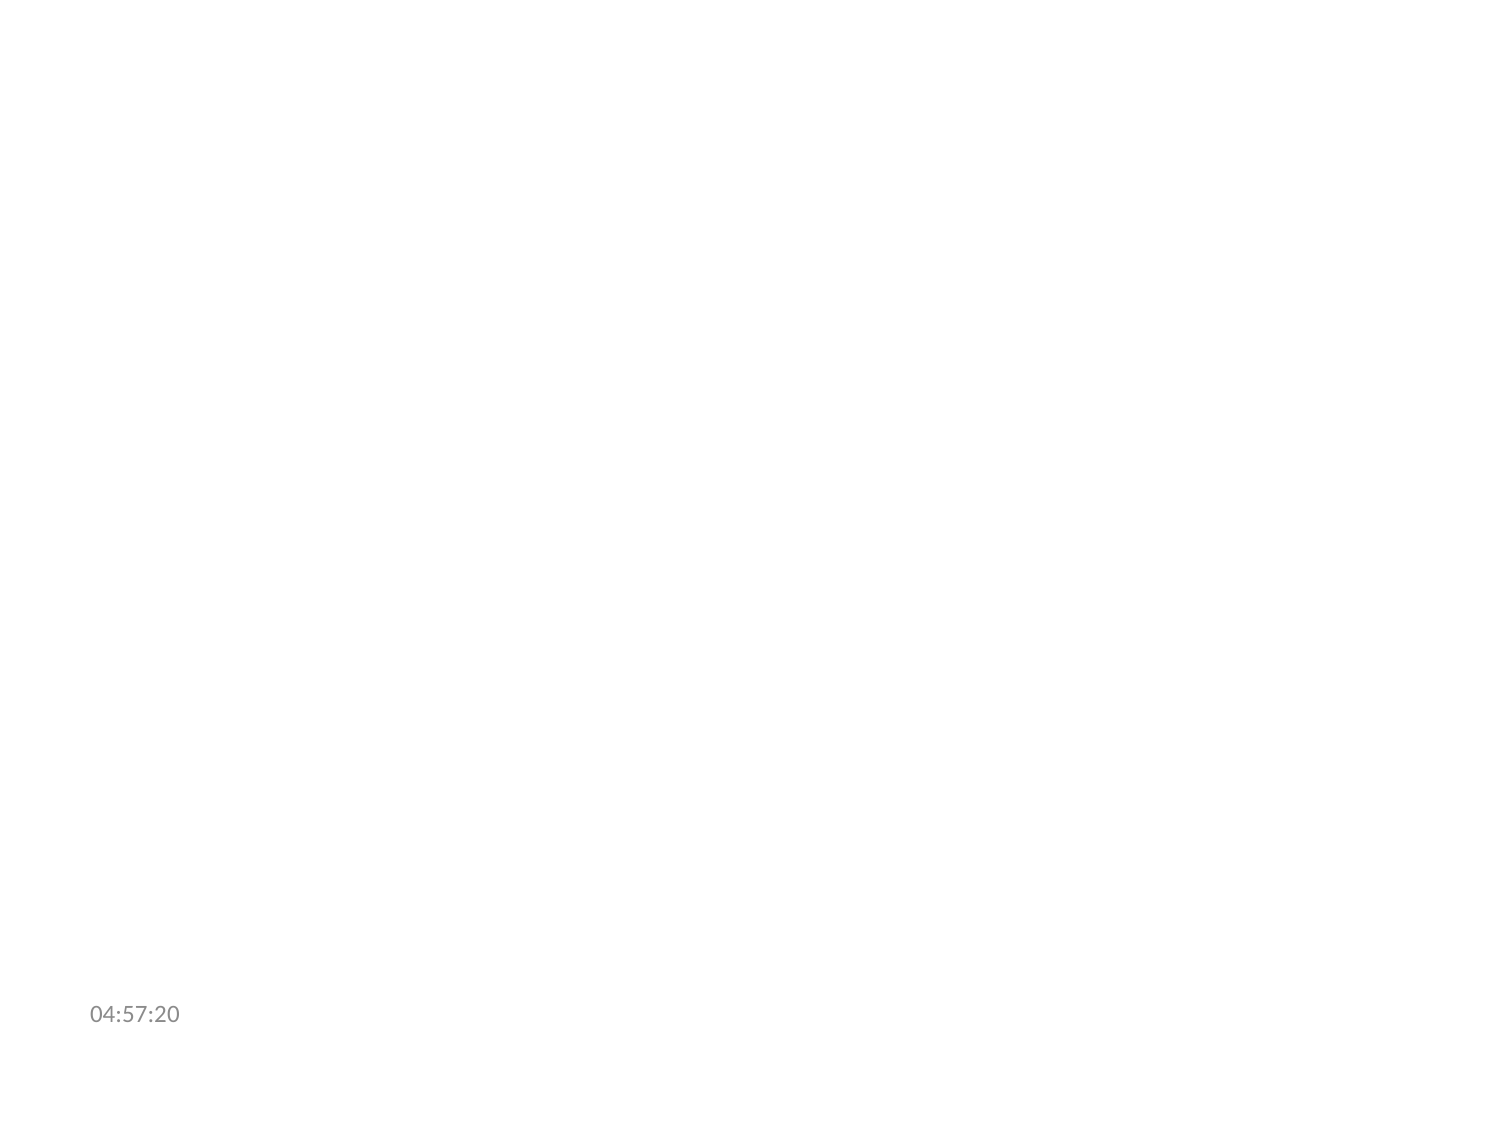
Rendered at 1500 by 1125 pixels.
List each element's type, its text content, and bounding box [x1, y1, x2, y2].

text_box 15:35:09 [75, 982, 425, 1043]
